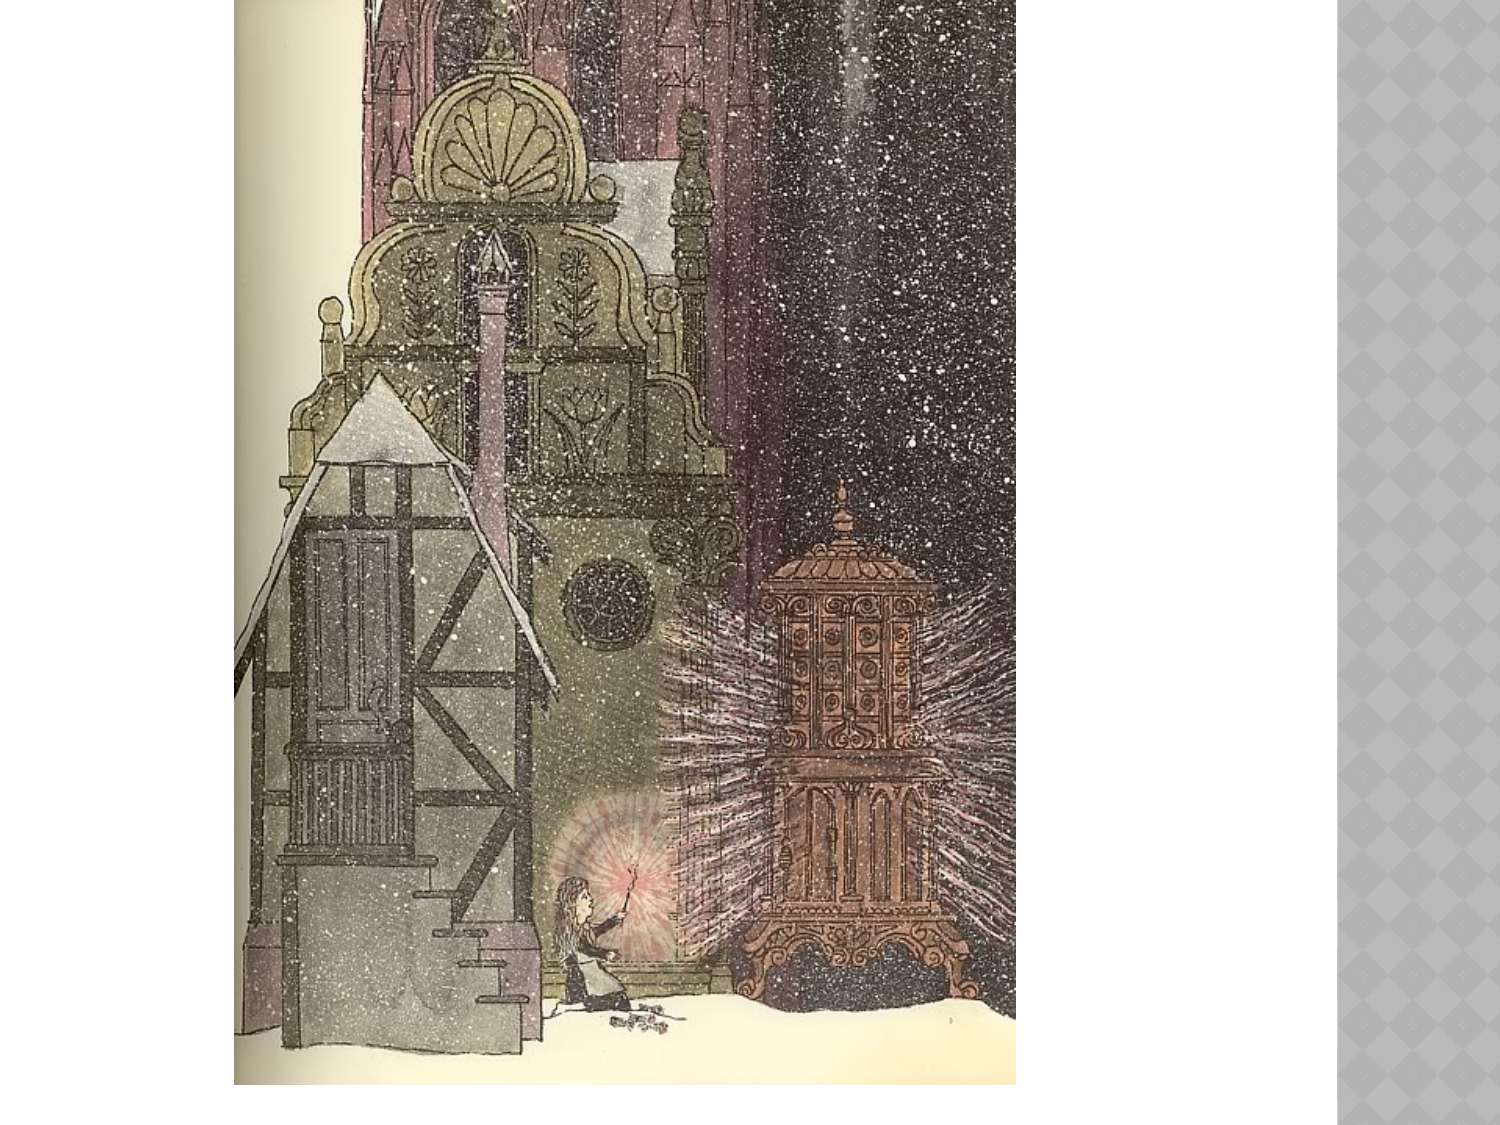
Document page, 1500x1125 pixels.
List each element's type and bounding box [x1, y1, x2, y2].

picture [233, 0, 1017, 1085]
